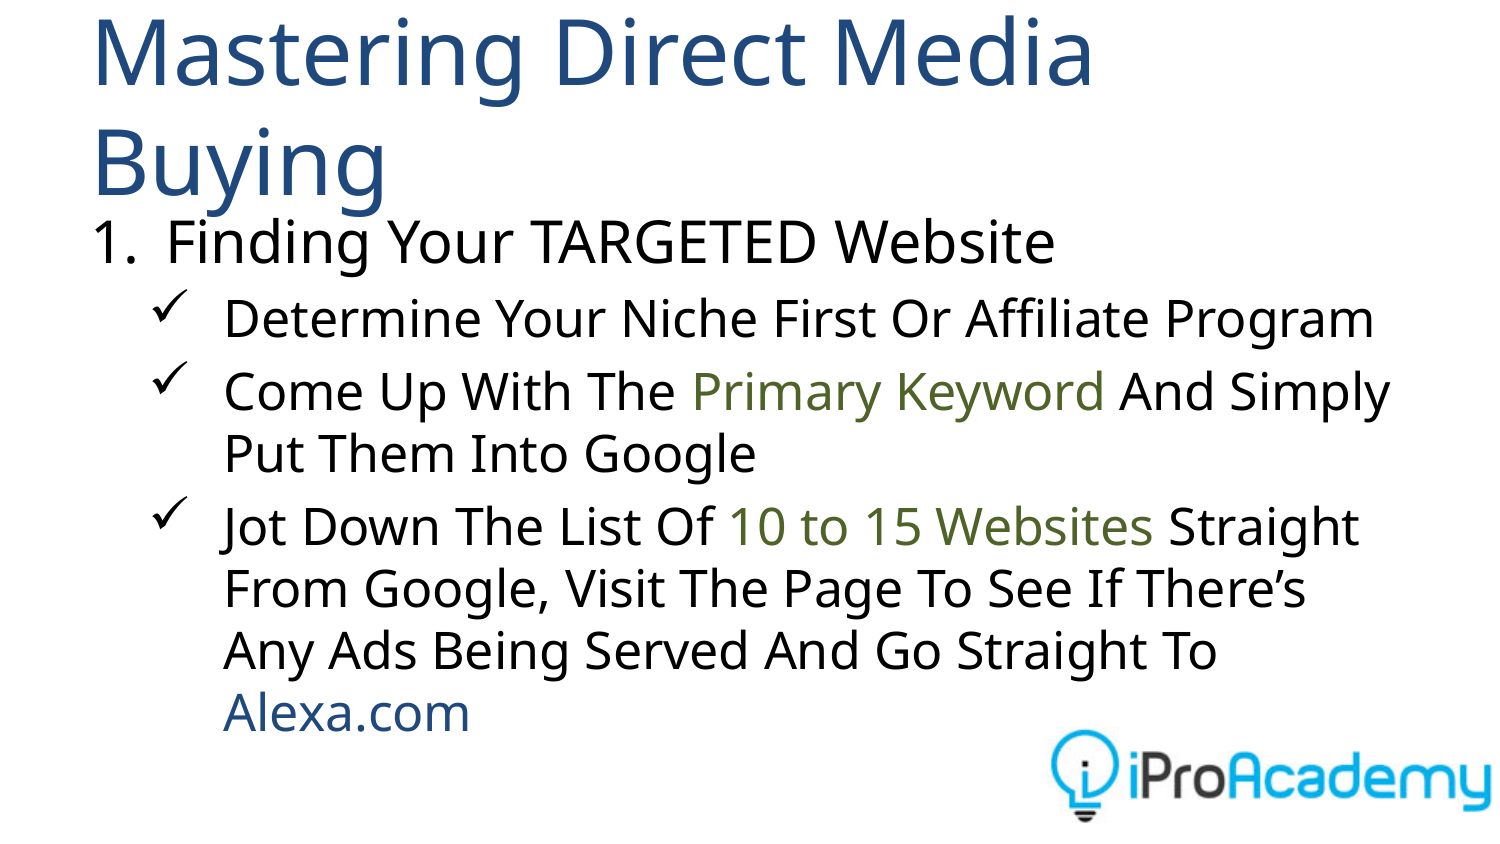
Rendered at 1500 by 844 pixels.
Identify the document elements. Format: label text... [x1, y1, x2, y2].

list Finding Your TARGETED Website Determine Your Niche First Or Affiliate Program Come Up With The Primary Keyword And Simply Put Them Into Google Jot Down The List Of 10 to 15 Websites Straight From Google, Visit The Page To See If There’s Any Ads Being Served And Go Straight To Alexa.com [75, 196, 1425, 754]
picture [1047, 715, 1499, 841]
title Mastering Direct Media Buying [75, 33, 1425, 175]
